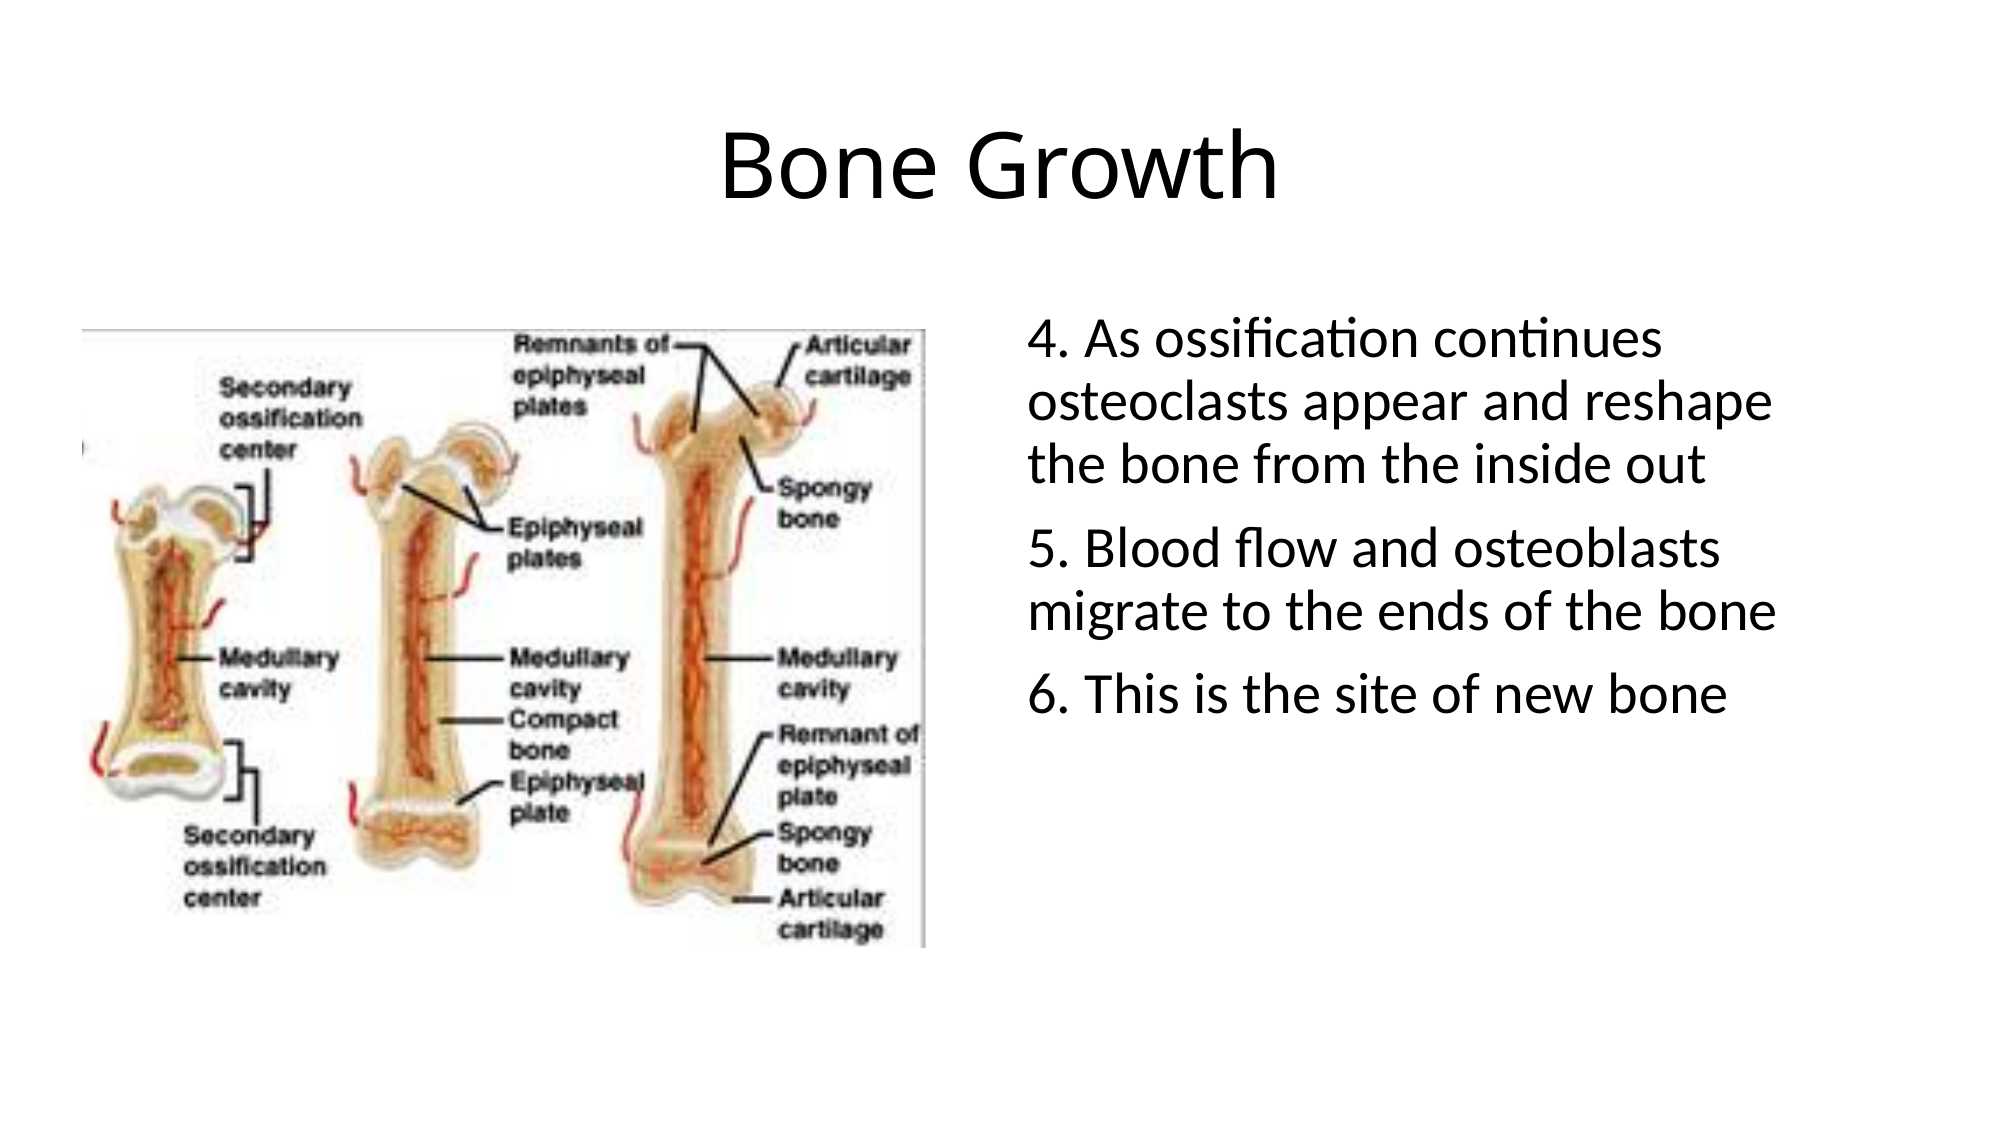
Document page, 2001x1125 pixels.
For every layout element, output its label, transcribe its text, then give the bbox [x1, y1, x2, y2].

title Bone Growth [137, 59, 1863, 278]
list 4. As ossification continues osteoclasts appear and reshape the bone from the inside out 5. Blood flow and osteoblasts migrate to the ends of the bone 6. This is the site of new bone [1012, 299, 1863, 1014]
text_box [49, 329, 926, 978]
